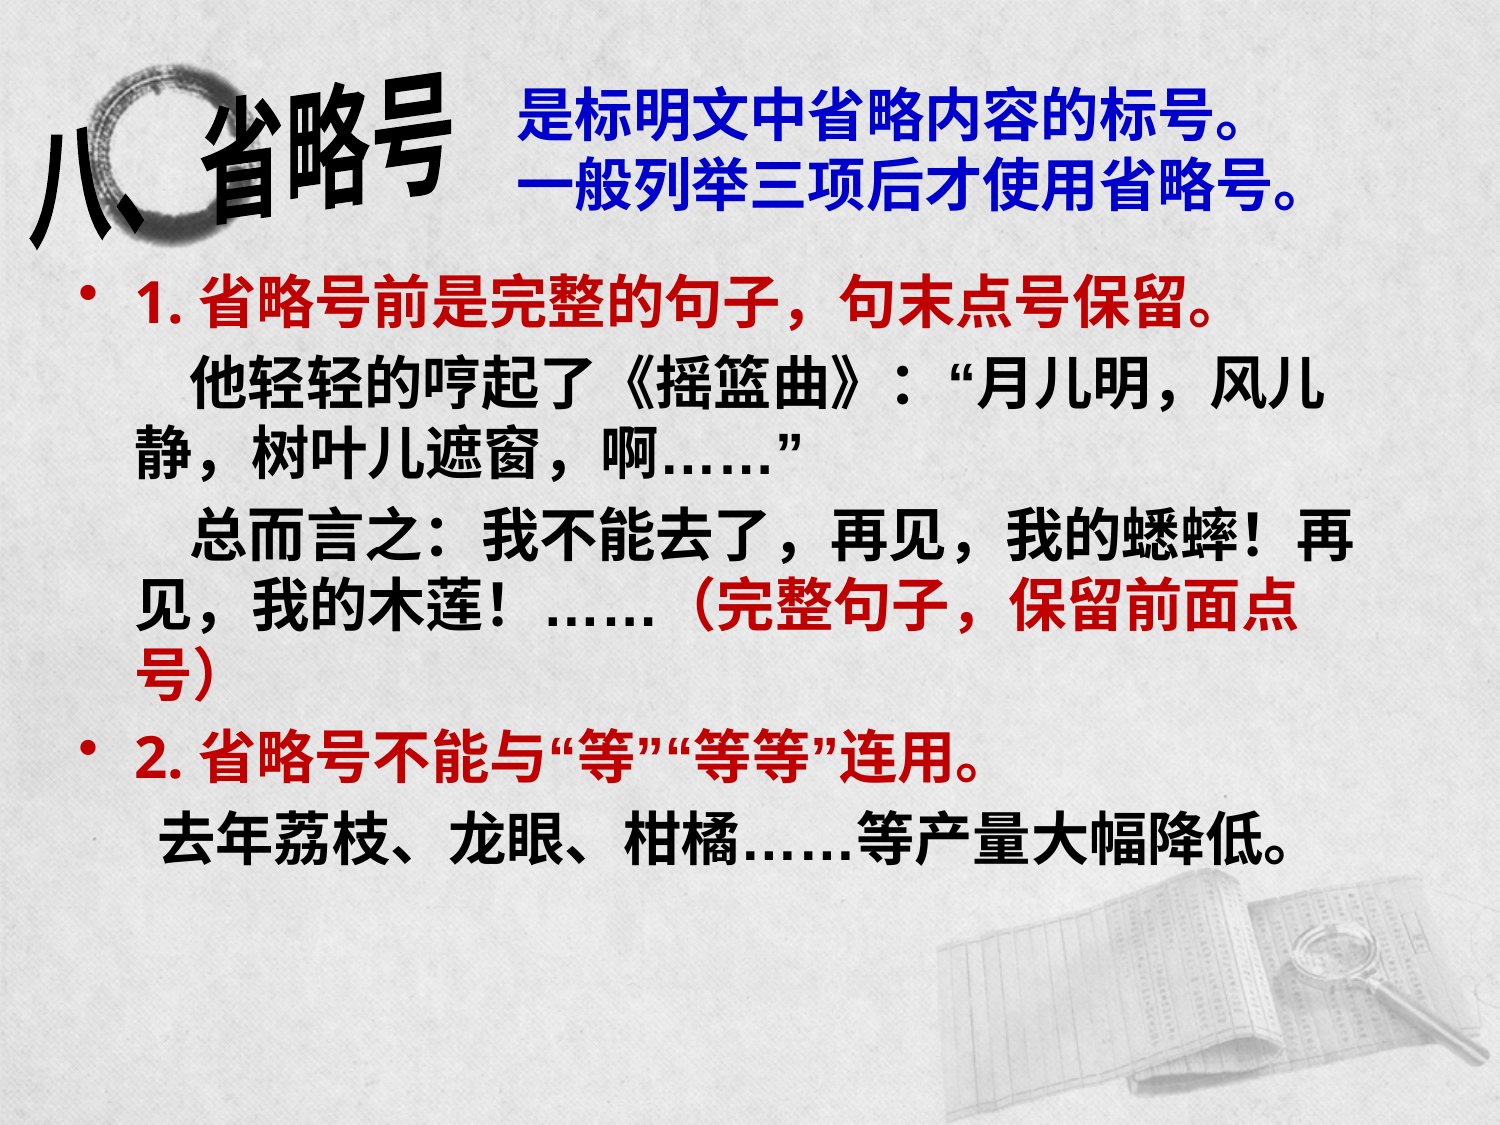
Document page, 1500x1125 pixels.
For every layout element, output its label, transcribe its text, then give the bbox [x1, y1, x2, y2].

text_box [386, 70, 1425, 258]
list 1.省略号前是完整的句子，句末点号保留。 他轻轻的哼起了《摇篮曲》：“月儿明，风儿静，树叶儿遮窗，啊……” 总而言之：我不能去了，再见，我的蟋蟀！再见，我的木莲！……（完整句子，保留前面点号） 2.省略号不能与“等”“等等”连用。 去年荔枝、龙眼、柑橘……等产量大幅降低。 [63, 257, 1414, 984]
text_box 是标明文中省略内容的标号。 一般列举三项后才使用省略号。 [501, 45, 1500, 252]
picture [0, 0, 1500, 1125]
